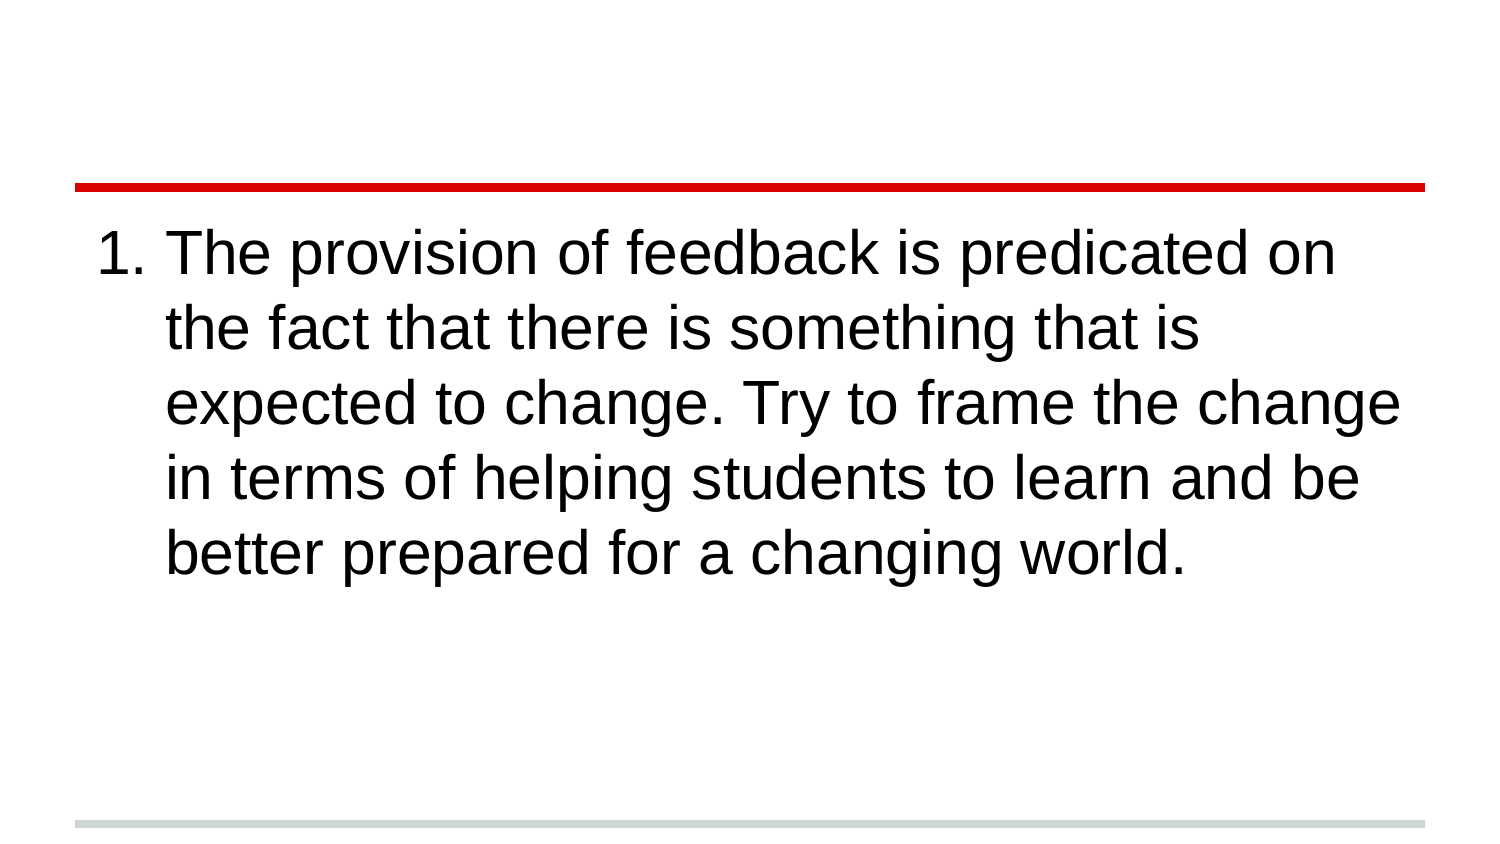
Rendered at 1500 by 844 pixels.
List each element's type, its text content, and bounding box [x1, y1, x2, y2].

list The provision of feedback is predicated on the fact that there is something that is expected to change. Try to frame the change in terms of helping students to learn and be better prepared for a changing world. [75, 196, 1425, 808]
